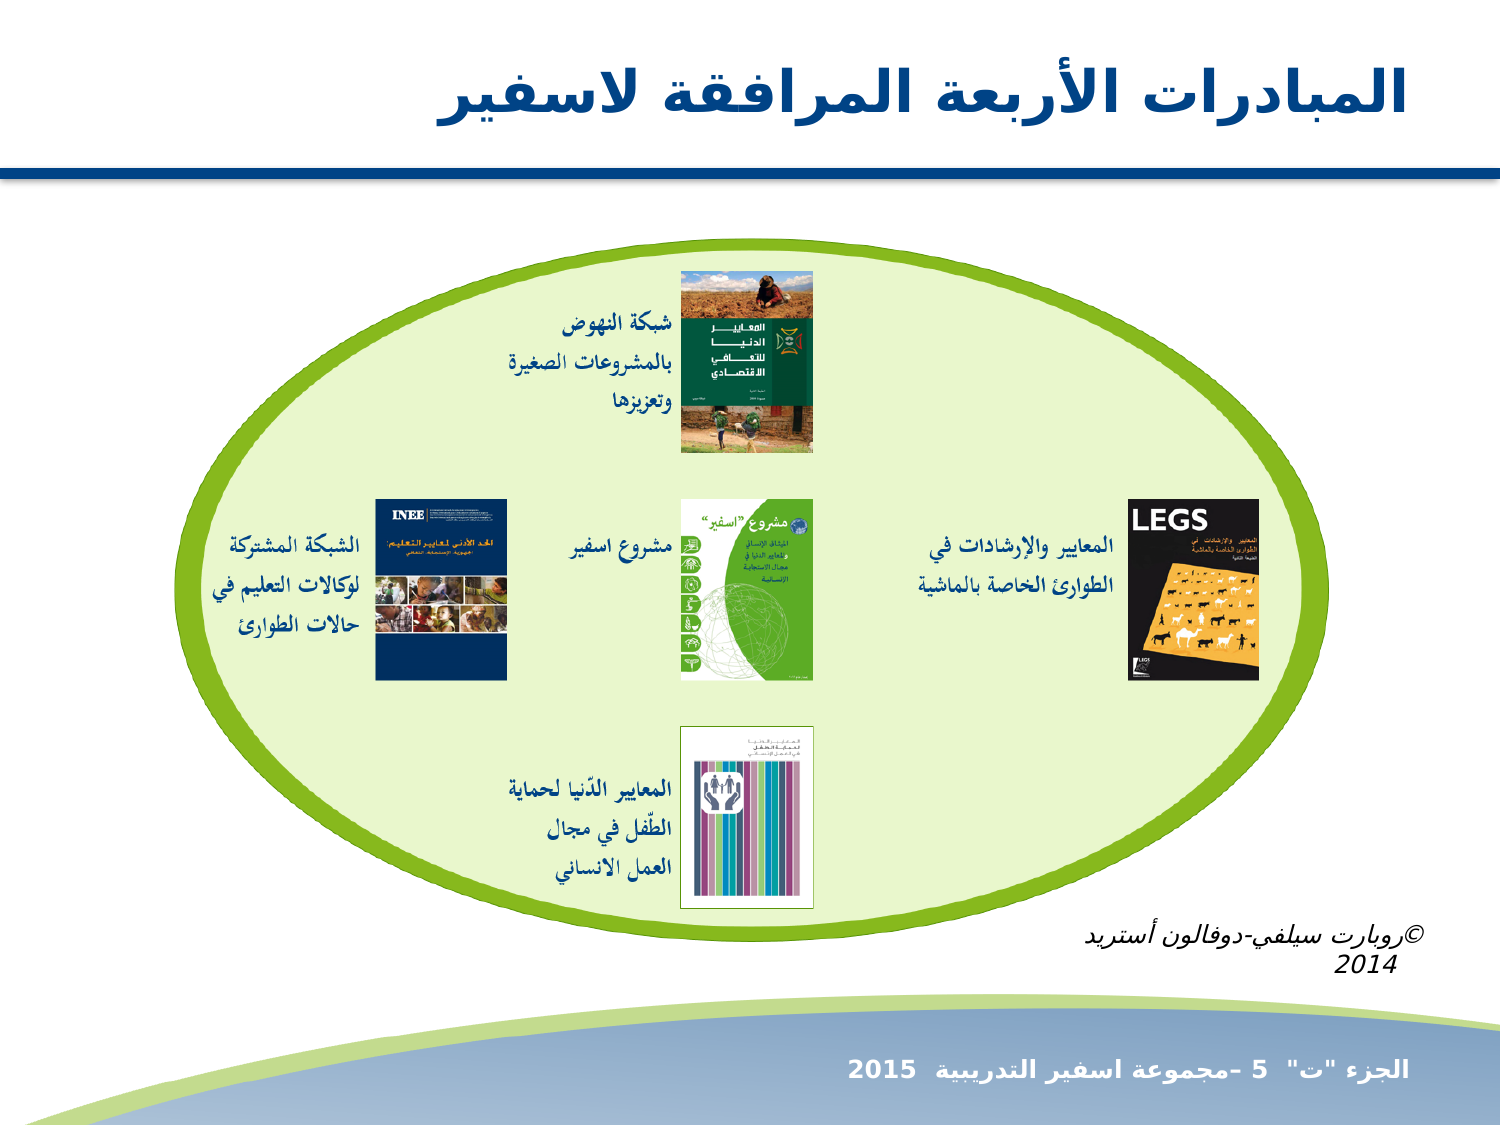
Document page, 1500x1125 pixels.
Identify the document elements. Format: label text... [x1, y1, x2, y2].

footer الجزء "ت" 5 –مجموعة اسفير التدريبية 2015 [679, 1038, 1425, 1099]
title المبادرات الأربعة المرافقة لاسفير [75, 0, 1425, 178]
picture [167, 232, 1332, 952]
text_box ©روبارت سيلفي-دوفالون أستريد 2014 [1336, 910, 1440, 951]
picture [0, 992, 1500, 1125]
